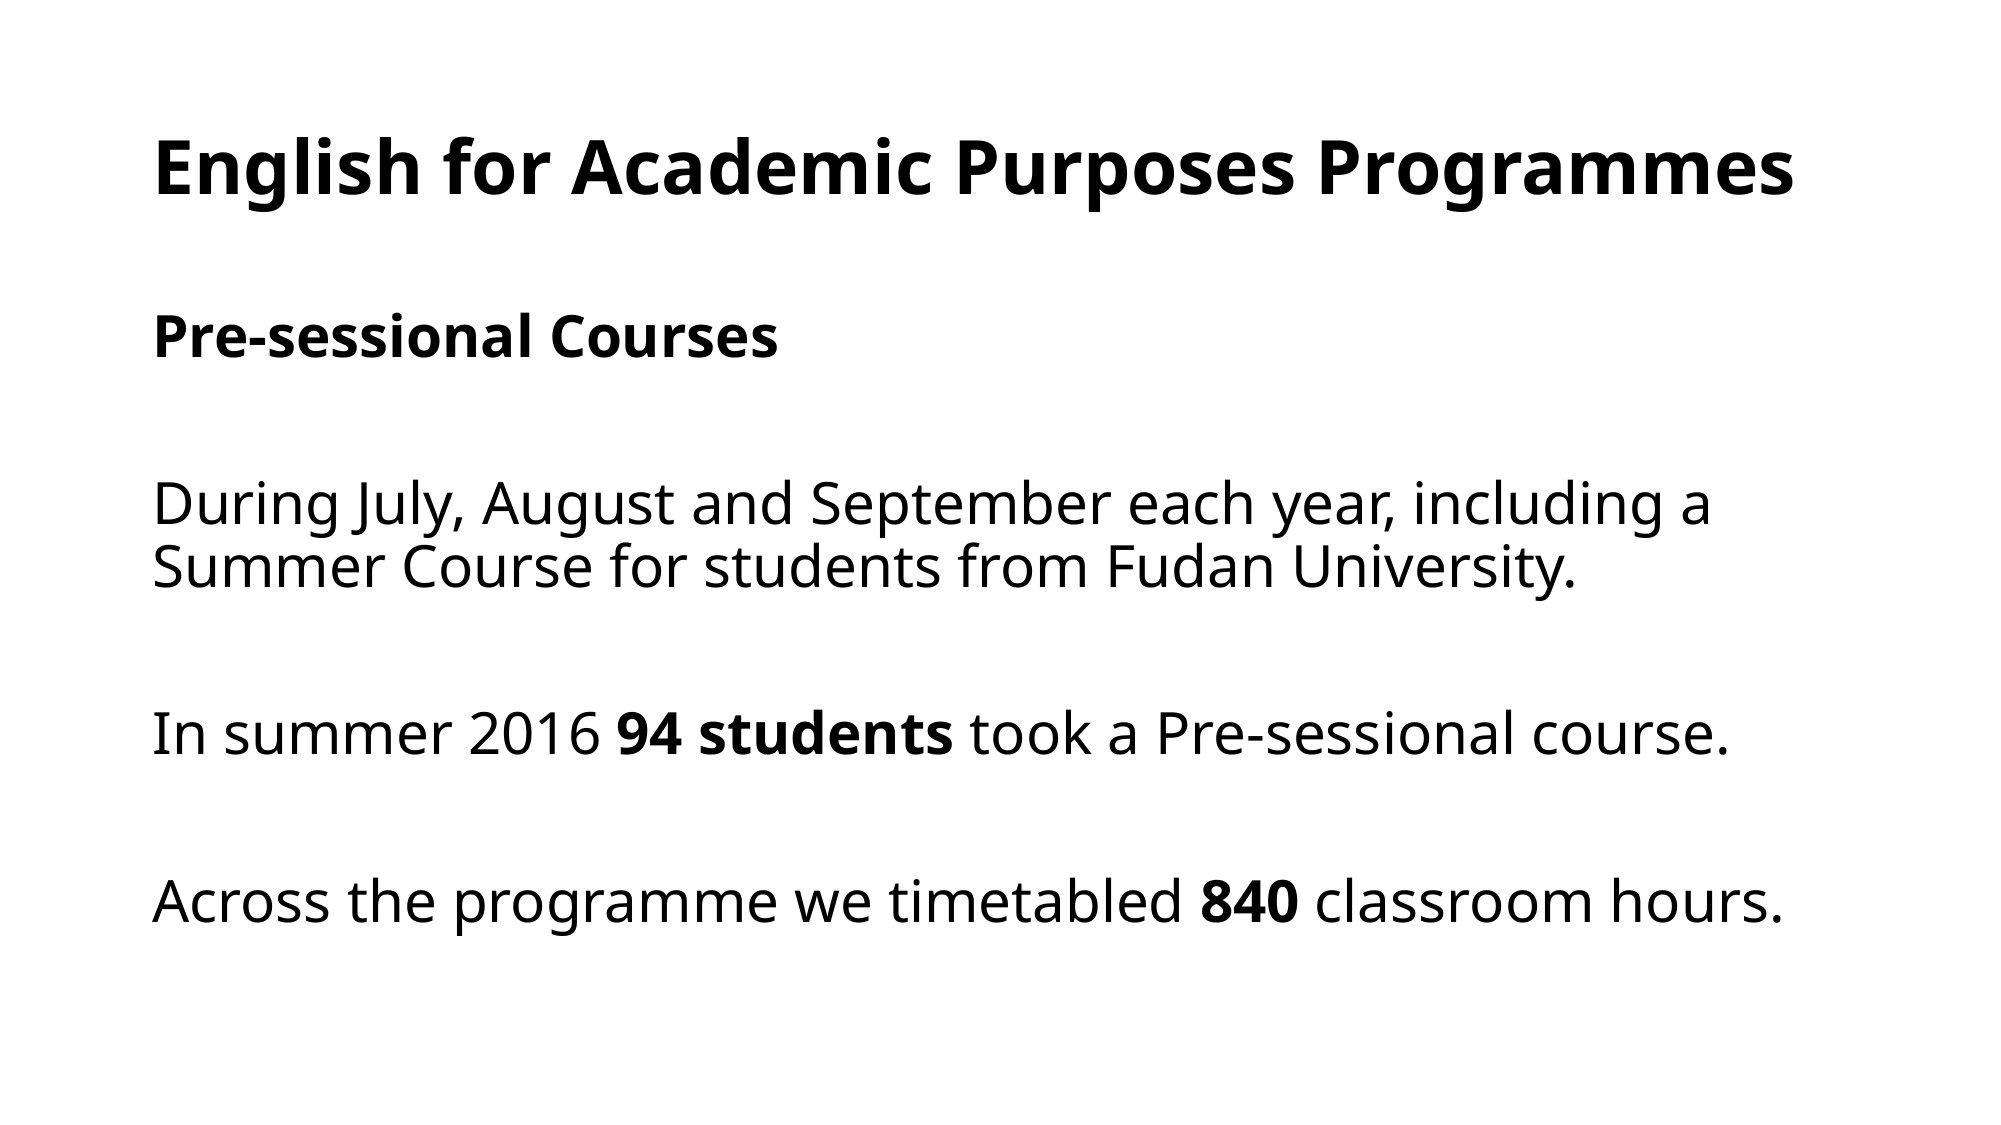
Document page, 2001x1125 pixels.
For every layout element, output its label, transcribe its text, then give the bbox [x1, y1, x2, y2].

list Pre-sessional Courses During July, August and September each year, including a Summer Course for students from Fudan University. In summer 2016 94 students took a Pre-sessional course. Across the programme we timetabled 840 classroom hours. [137, 299, 1863, 1014]
title English for Academic Purposes Programmes [137, 59, 1863, 281]
